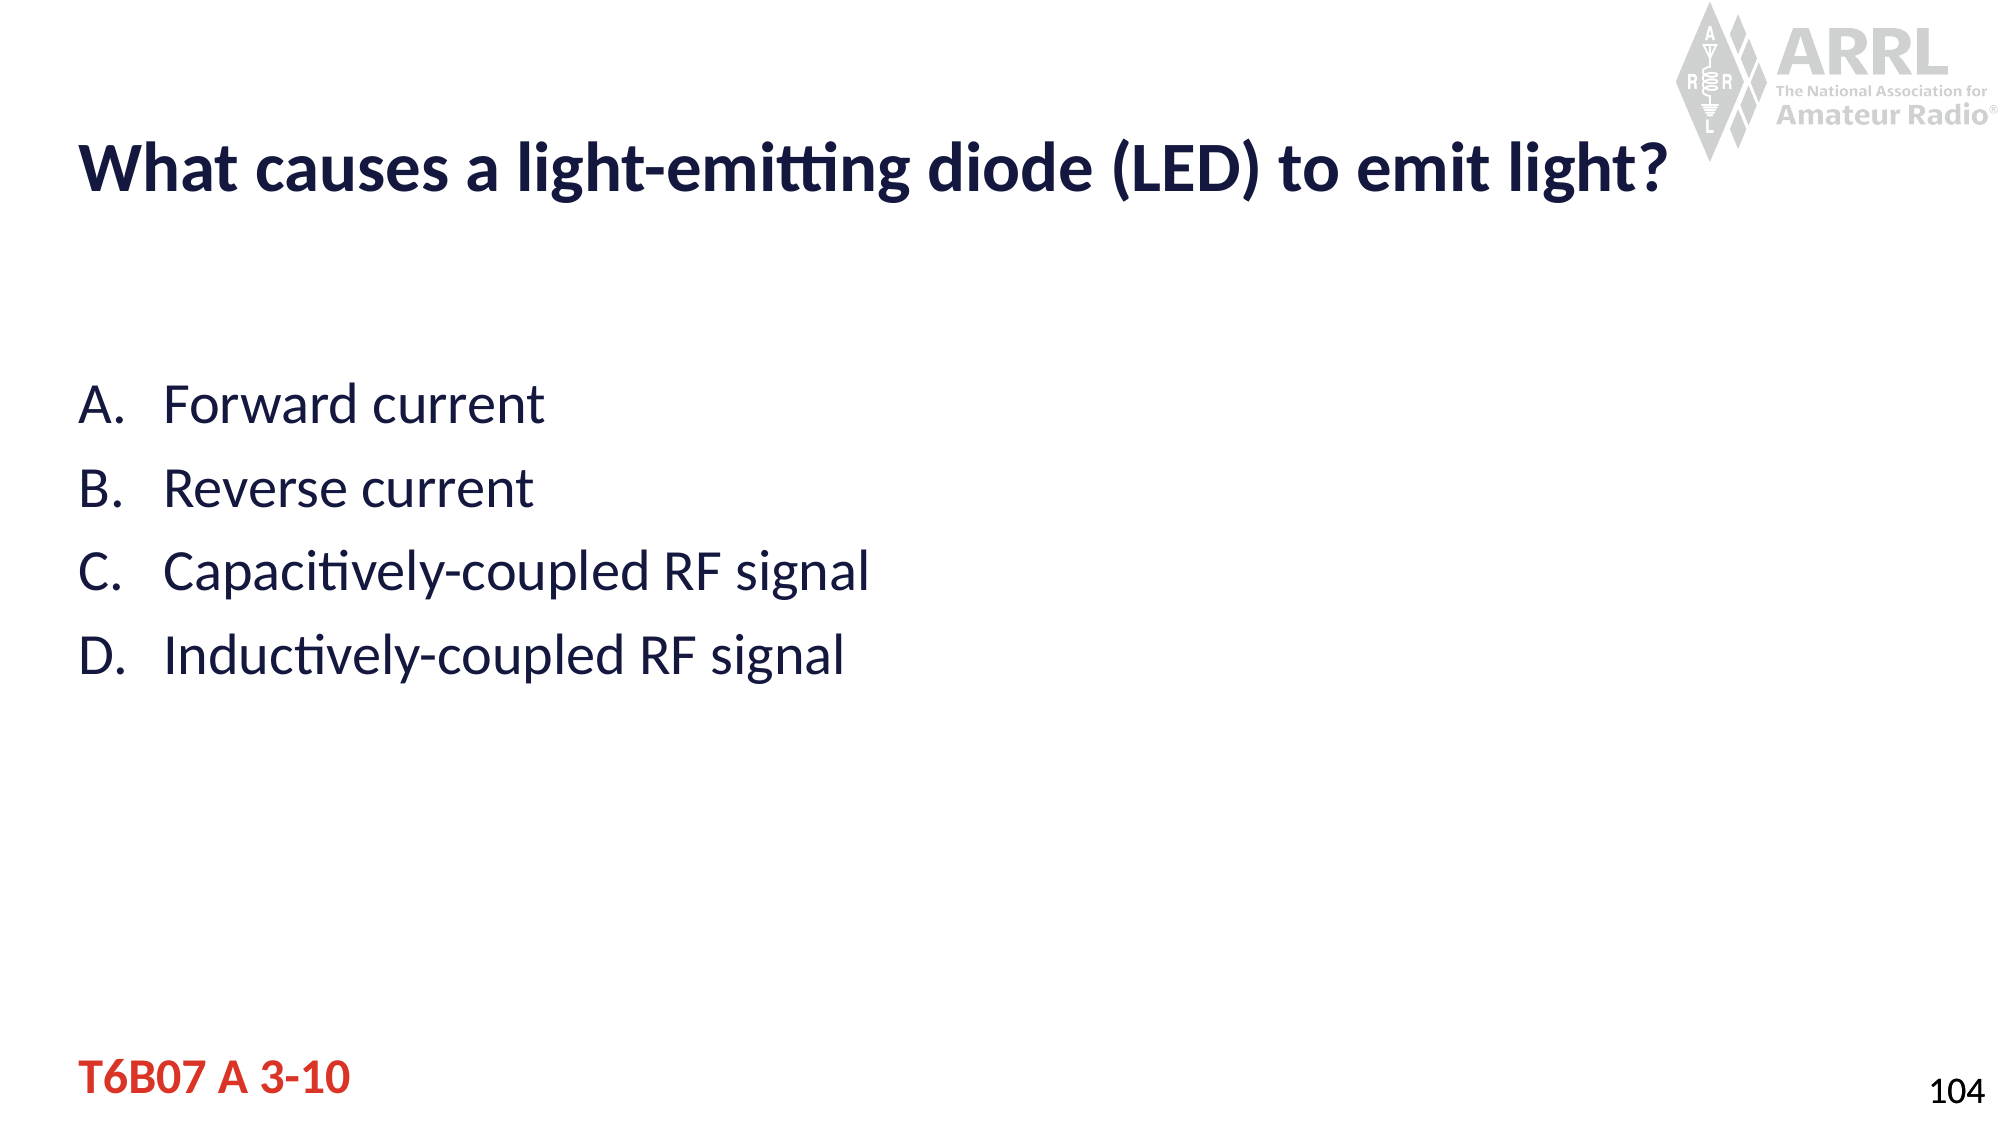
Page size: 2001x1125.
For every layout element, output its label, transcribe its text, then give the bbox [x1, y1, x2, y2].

text_box T6B07 A 3-10 [63, 1036, 921, 1112]
picture [1674, 0, 2000, 164]
title What causes a light-emitting diode (LED) to emit light? [63, 59, 1863, 278]
list Forward current Reverse current Capacitively-coupled RF signal Inductively-coupled RF signal [63, 365, 1863, 989]
